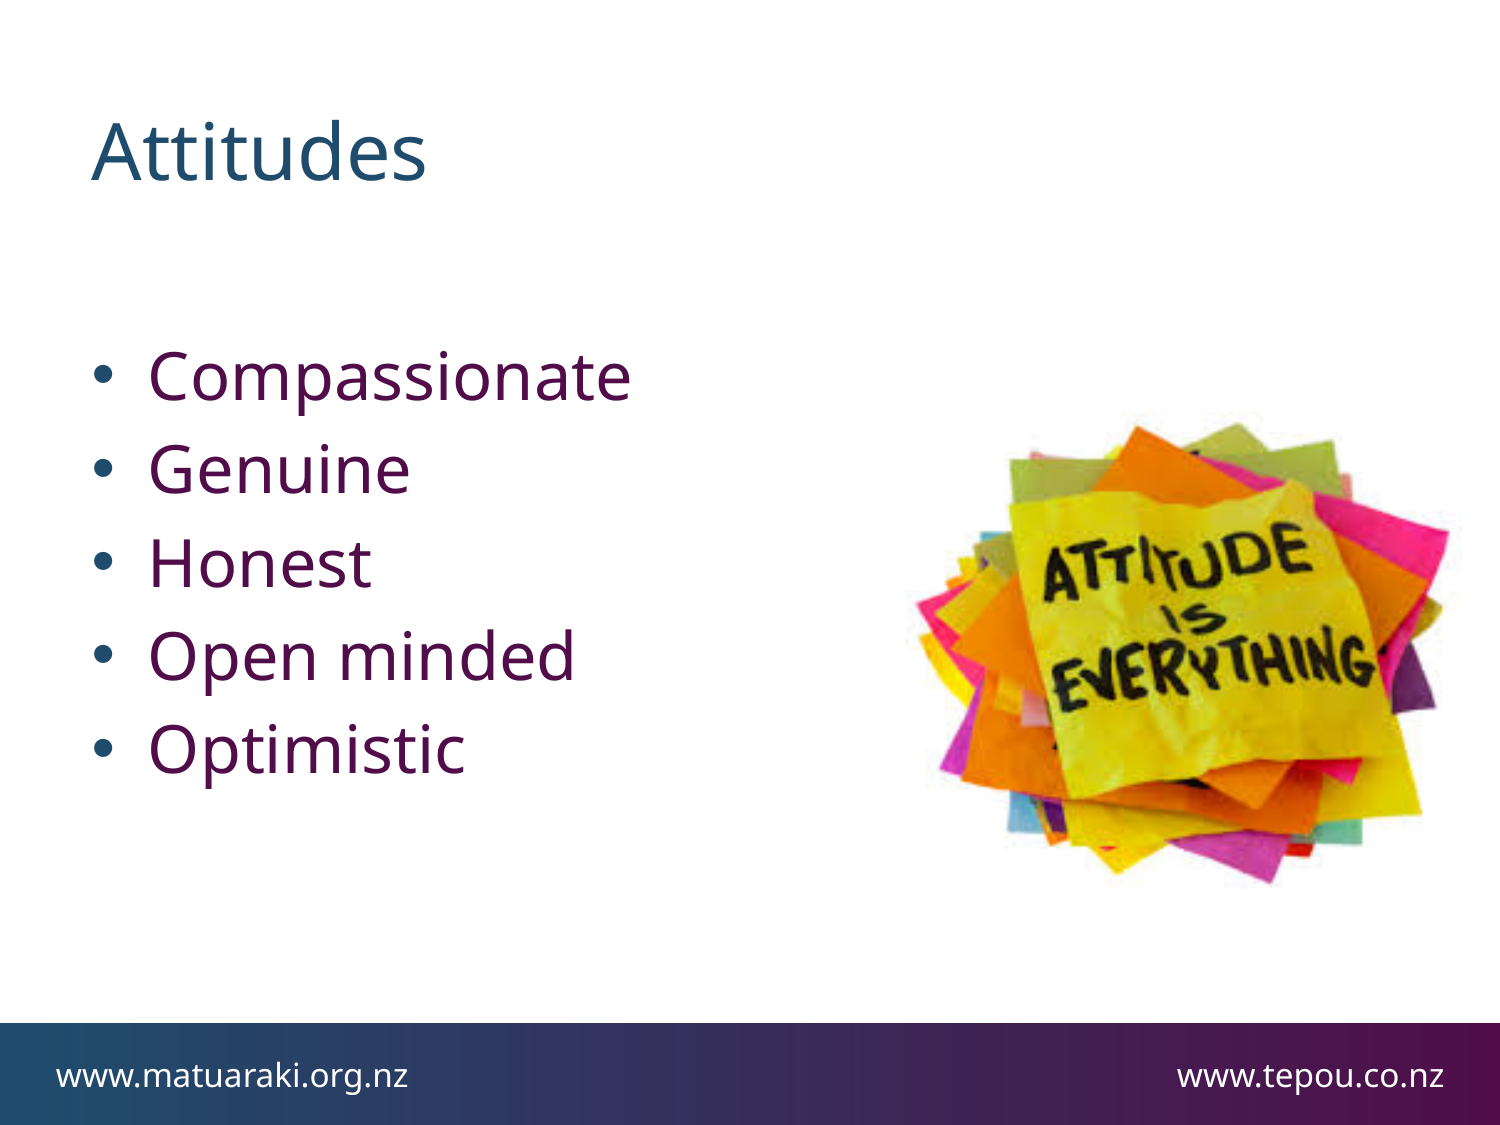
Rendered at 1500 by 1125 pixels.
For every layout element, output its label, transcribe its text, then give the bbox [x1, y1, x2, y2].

list Compassionate Genuine Honest Open minded Optimistic [76, 326, 928, 1047]
title Attitudes [76, 66, 1427, 232]
picture [906, 373, 1465, 929]
